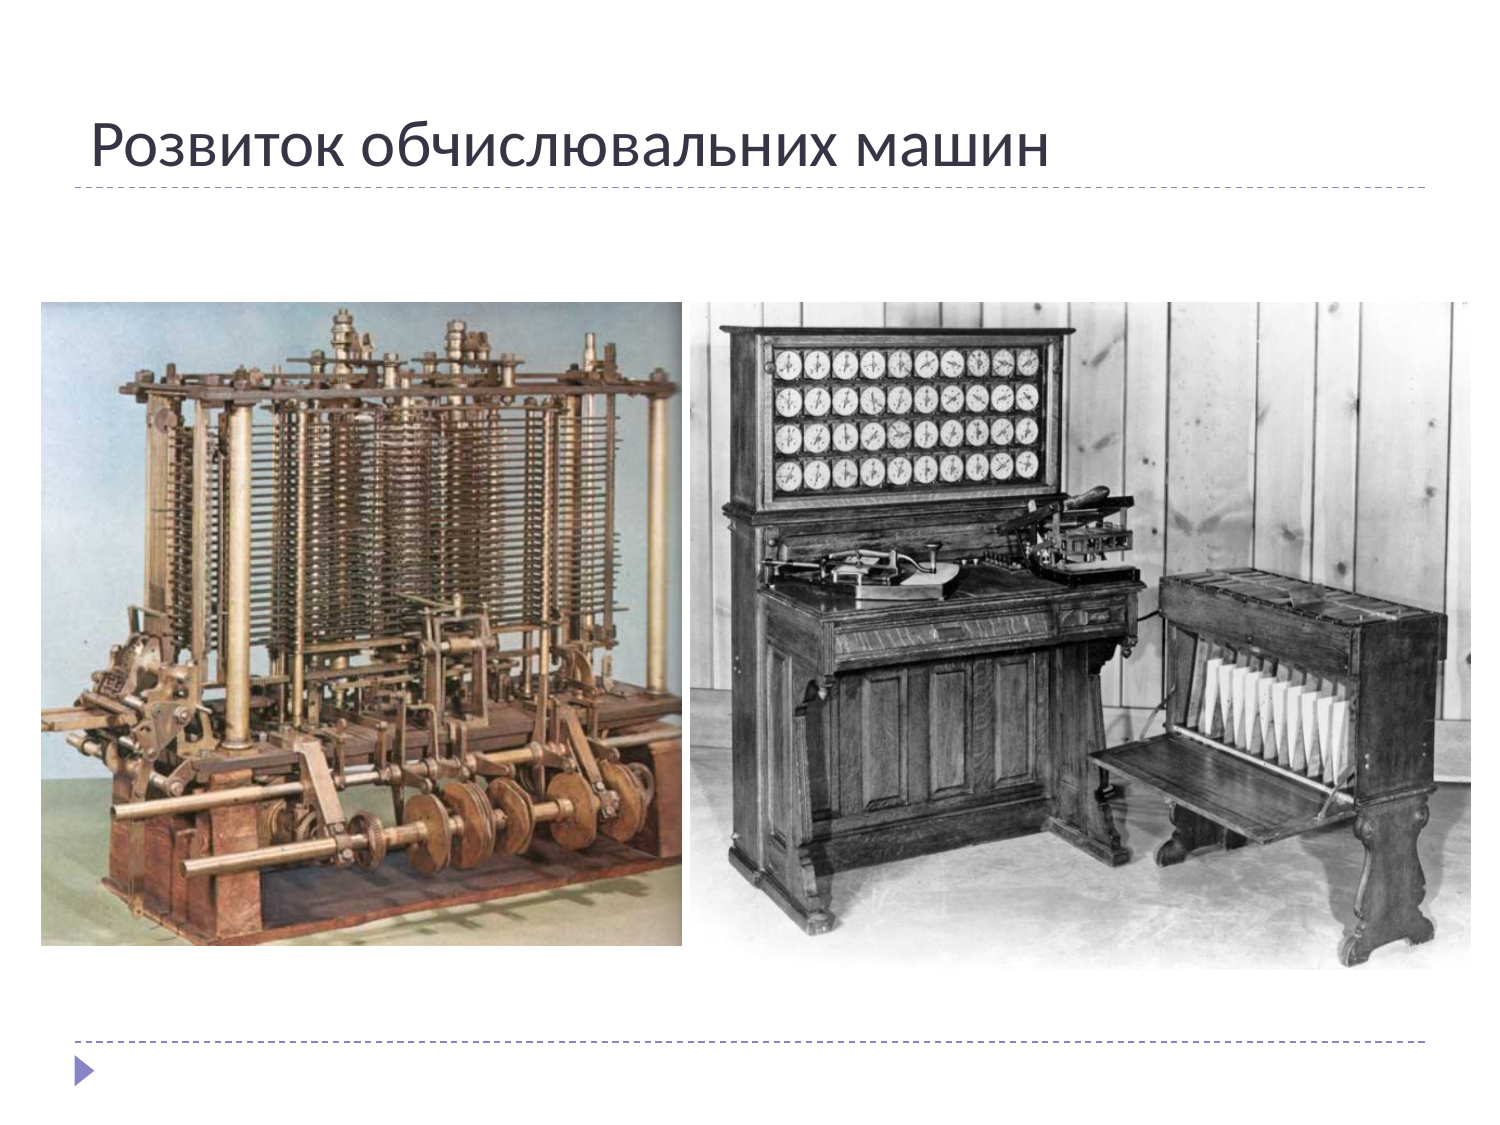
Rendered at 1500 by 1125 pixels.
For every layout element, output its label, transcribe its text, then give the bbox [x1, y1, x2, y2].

picture [690, 302, 1472, 970]
picture [40, 302, 682, 946]
title Розвиток обчислювальних машин [75, 24, 1425, 188]
